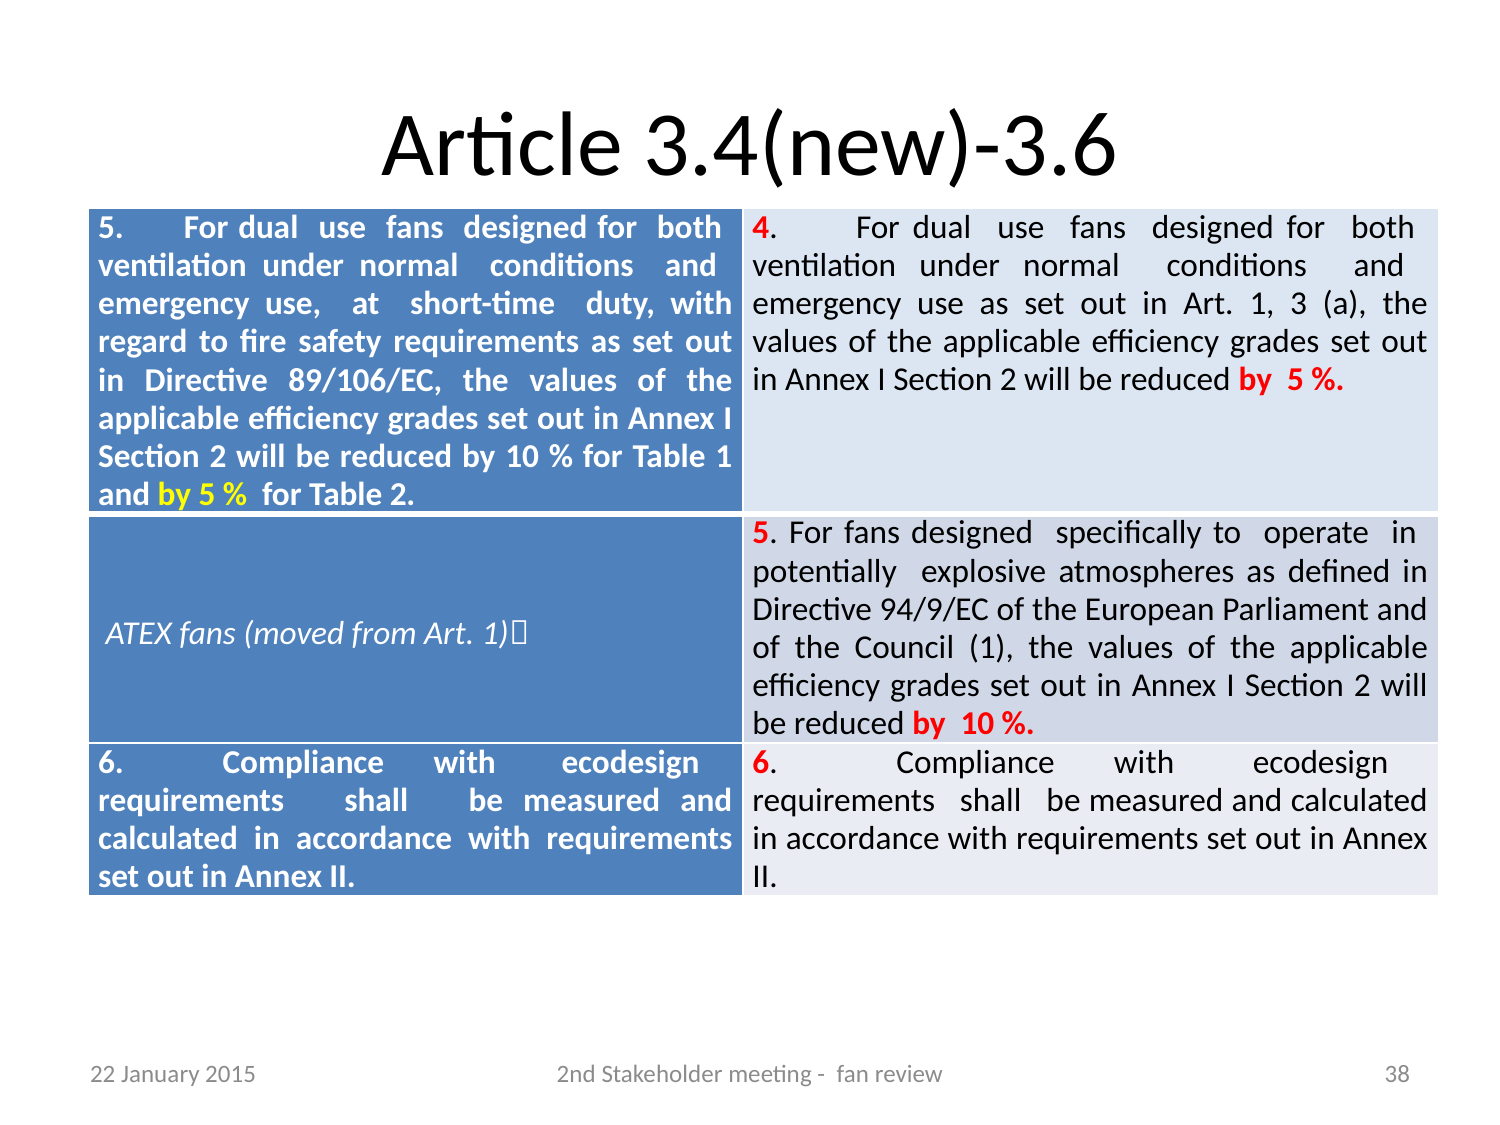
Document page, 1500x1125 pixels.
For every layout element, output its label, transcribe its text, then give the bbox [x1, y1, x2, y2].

table_cell ATEX fans (moved from Art. 1) [89, 517, 742, 742]
table_header 5. For dual use fans designed for both ventilation under normal conditions and emergency use, at short-time duty, with regard to fire safety requirements as set out in Directive 89/106/EC, the values of the applicable efficiency grades set out in Annex I Section 2 will be reduced by 10 % for Table 1 and by 5 % for Table 2. [89, 209, 742, 511]
title Article 3.4(new)-3.6 [75, 45, 1425, 233]
table_cell 6. Compliance with ecodesign requirements shall be measured and calculated in accordance with requirements set out in Annex II. [744, 744, 1438, 895]
slide_number 38 [1074, 1042, 1425, 1103]
table_cell 6. Compliance with ecodesign requirements shall be measured and calculated in accordance with requirements set out in Annex II. [89, 744, 742, 895]
table_cell 5. For fans designed specifically to operate in potentially explosive atmospheres as defined in Directive 94/9/EC of the European Parliament and of the Council (1), the values of the applicable efficiency grades set out in Annex I Section 2 will be reduced by 10 %. [744, 517, 1438, 742]
table_header 4. For dual use fans designed for both ventilation under normal conditions and emergency use as set out in Art. 1, 3 (a), the values of the applicable efficiency grades set out in Annex I Section 2 will be reduced by 5 %. [744, 209, 1438, 511]
footer 2nd Stakeholder meeting - fan review [512, 1042, 988, 1103]
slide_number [75, 1042, 425, 1103]
